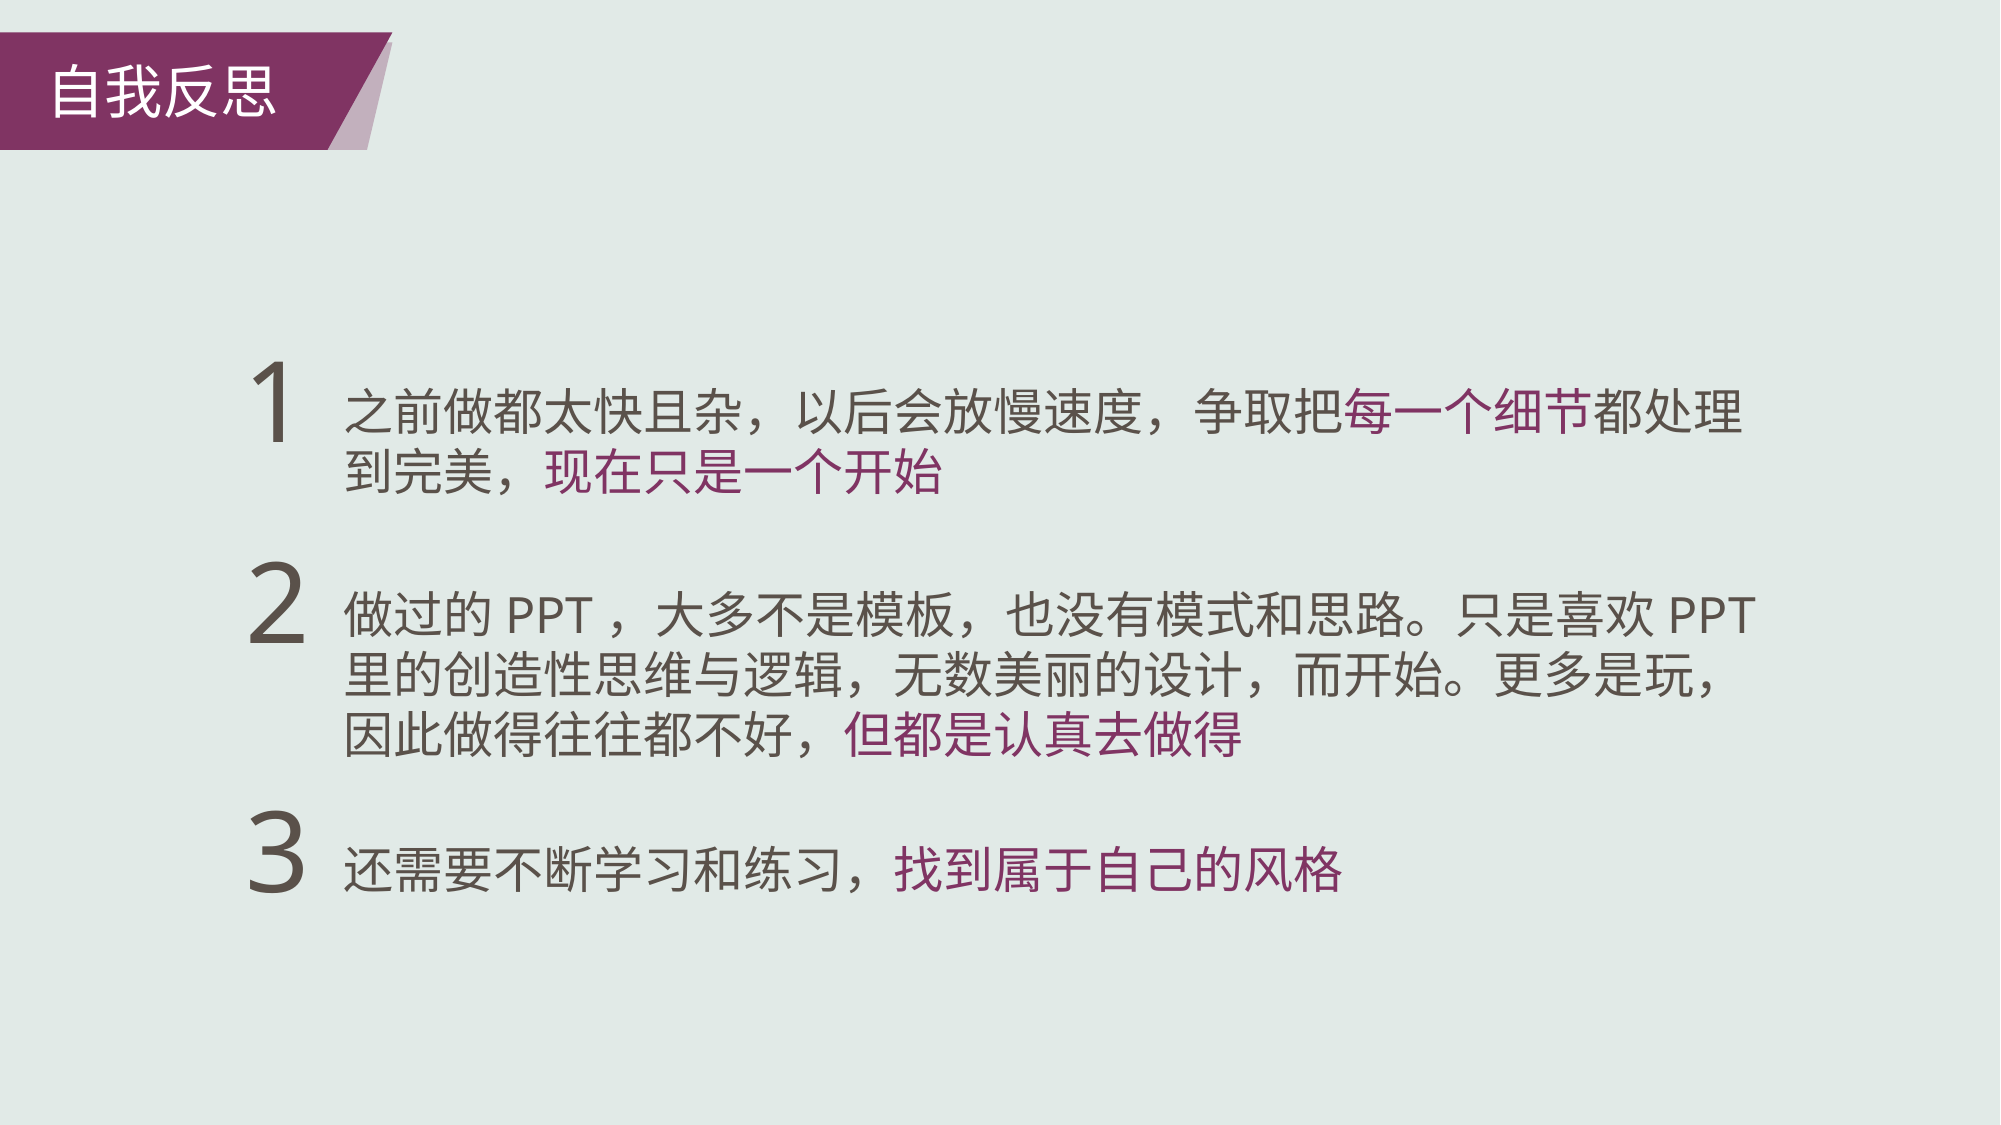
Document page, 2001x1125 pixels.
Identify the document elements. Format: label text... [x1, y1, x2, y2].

text_box 1 [228, 322, 364, 473]
text_box 2 [230, 523, 366, 673]
text_box 还需要不断学习和练习，找到属于自己的风格 [328, 831, 1772, 906]
text_box [0, 31, 395, 151]
text_box 3 [230, 772, 366, 922]
text_box 做过的PPT，大多不是模板，也没有模式和思路。只是喜欢PPT里的创造性思维与逻辑，无数美丽的设计，而开始。更多是玩，因此做得往往都不好，但都是认真去做得 [328, 576, 1772, 771]
text_box 之前做都太快且杂，以后会放慢速度，争取把每一个细节都处理到完美，现在只是一个开始 [328, 373, 1772, 508]
text_box 自我反思 [0, 48, 333, 133]
text_box [329, 41, 394, 151]
